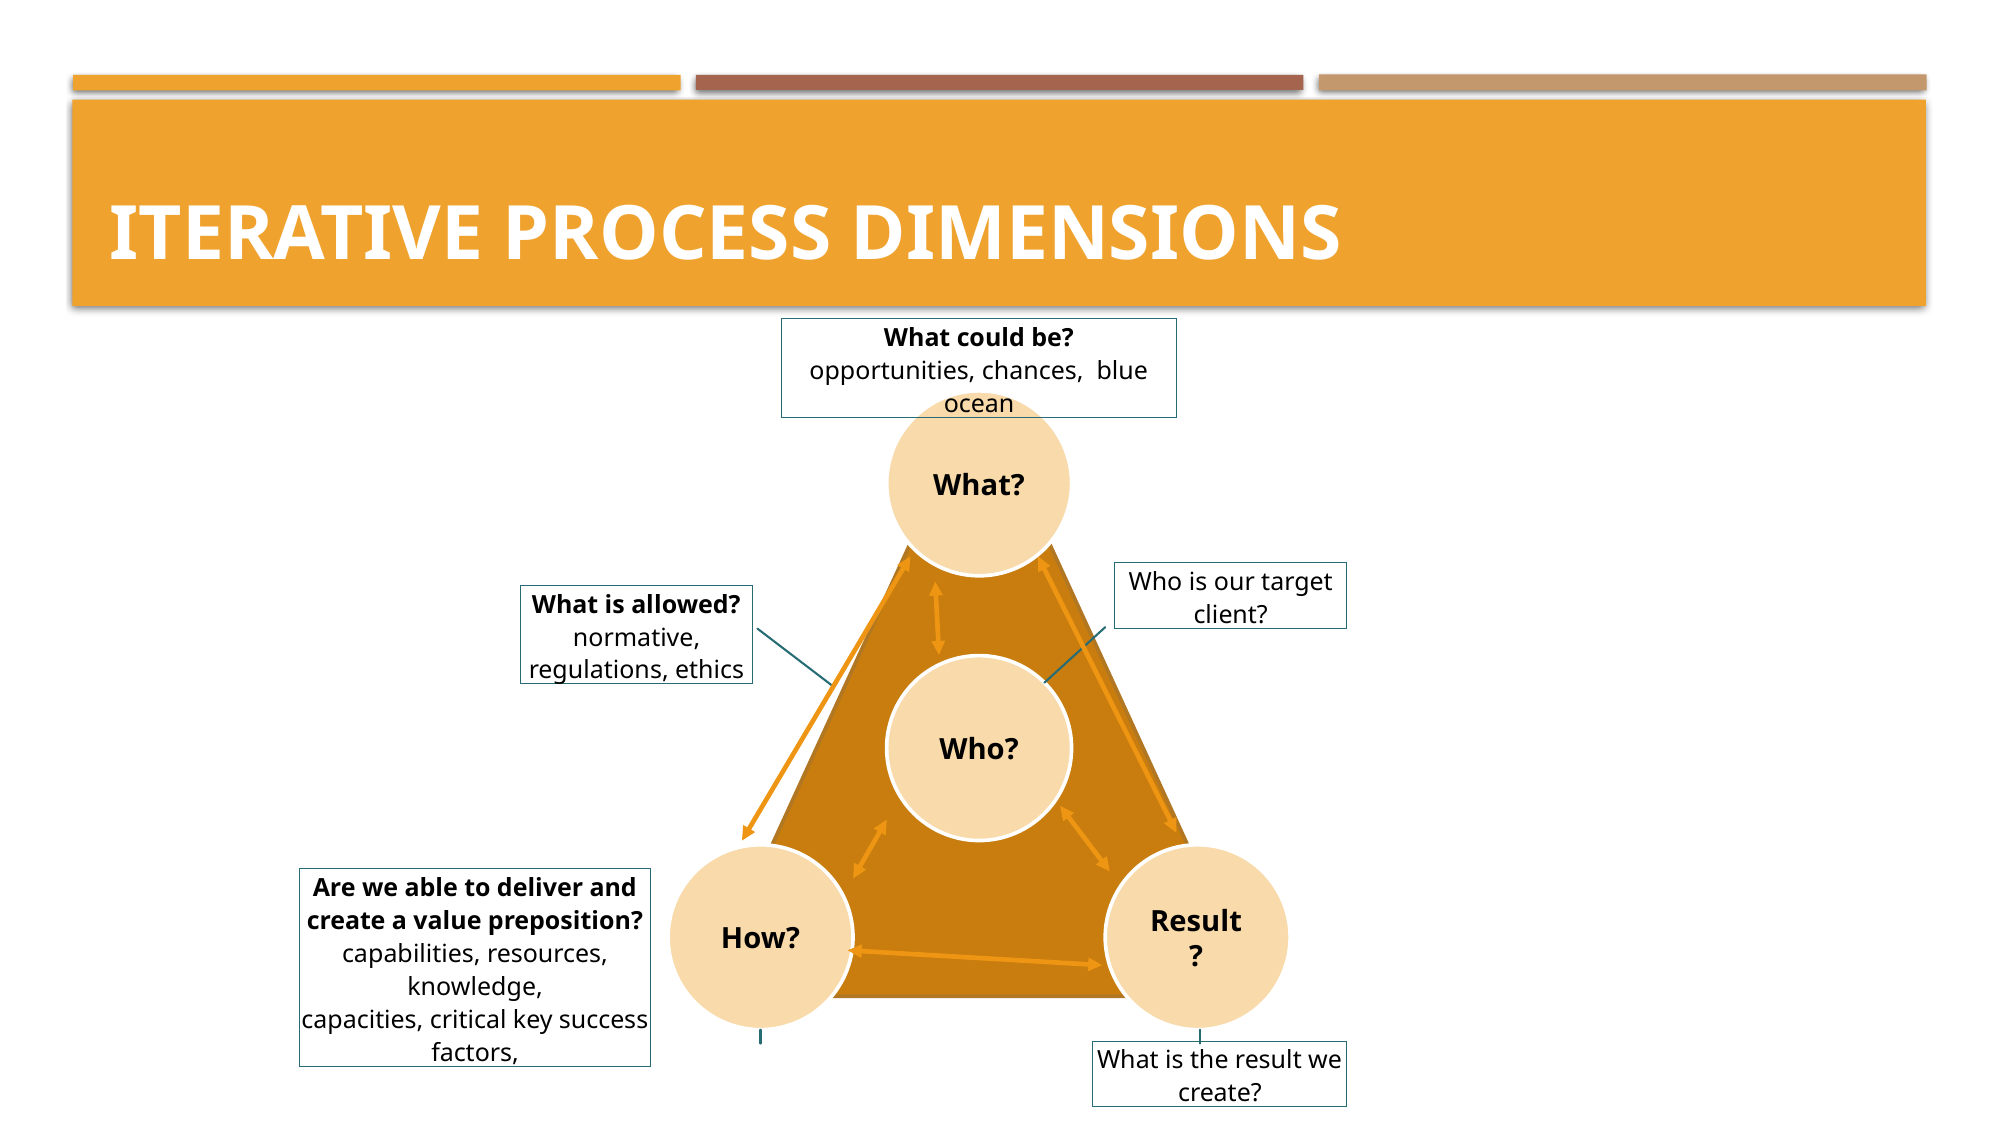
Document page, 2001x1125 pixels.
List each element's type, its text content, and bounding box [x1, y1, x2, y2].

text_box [298, 318, 1348, 1107]
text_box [847, 949, 1103, 966]
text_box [1037, 556, 1177, 834]
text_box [1059, 805, 1111, 872]
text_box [741, 556, 911, 842]
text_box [852, 819, 888, 879]
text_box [934, 581, 940, 656]
title ITERATIVE PROCESS DIMENSIONS [94, 119, 1904, 282]
